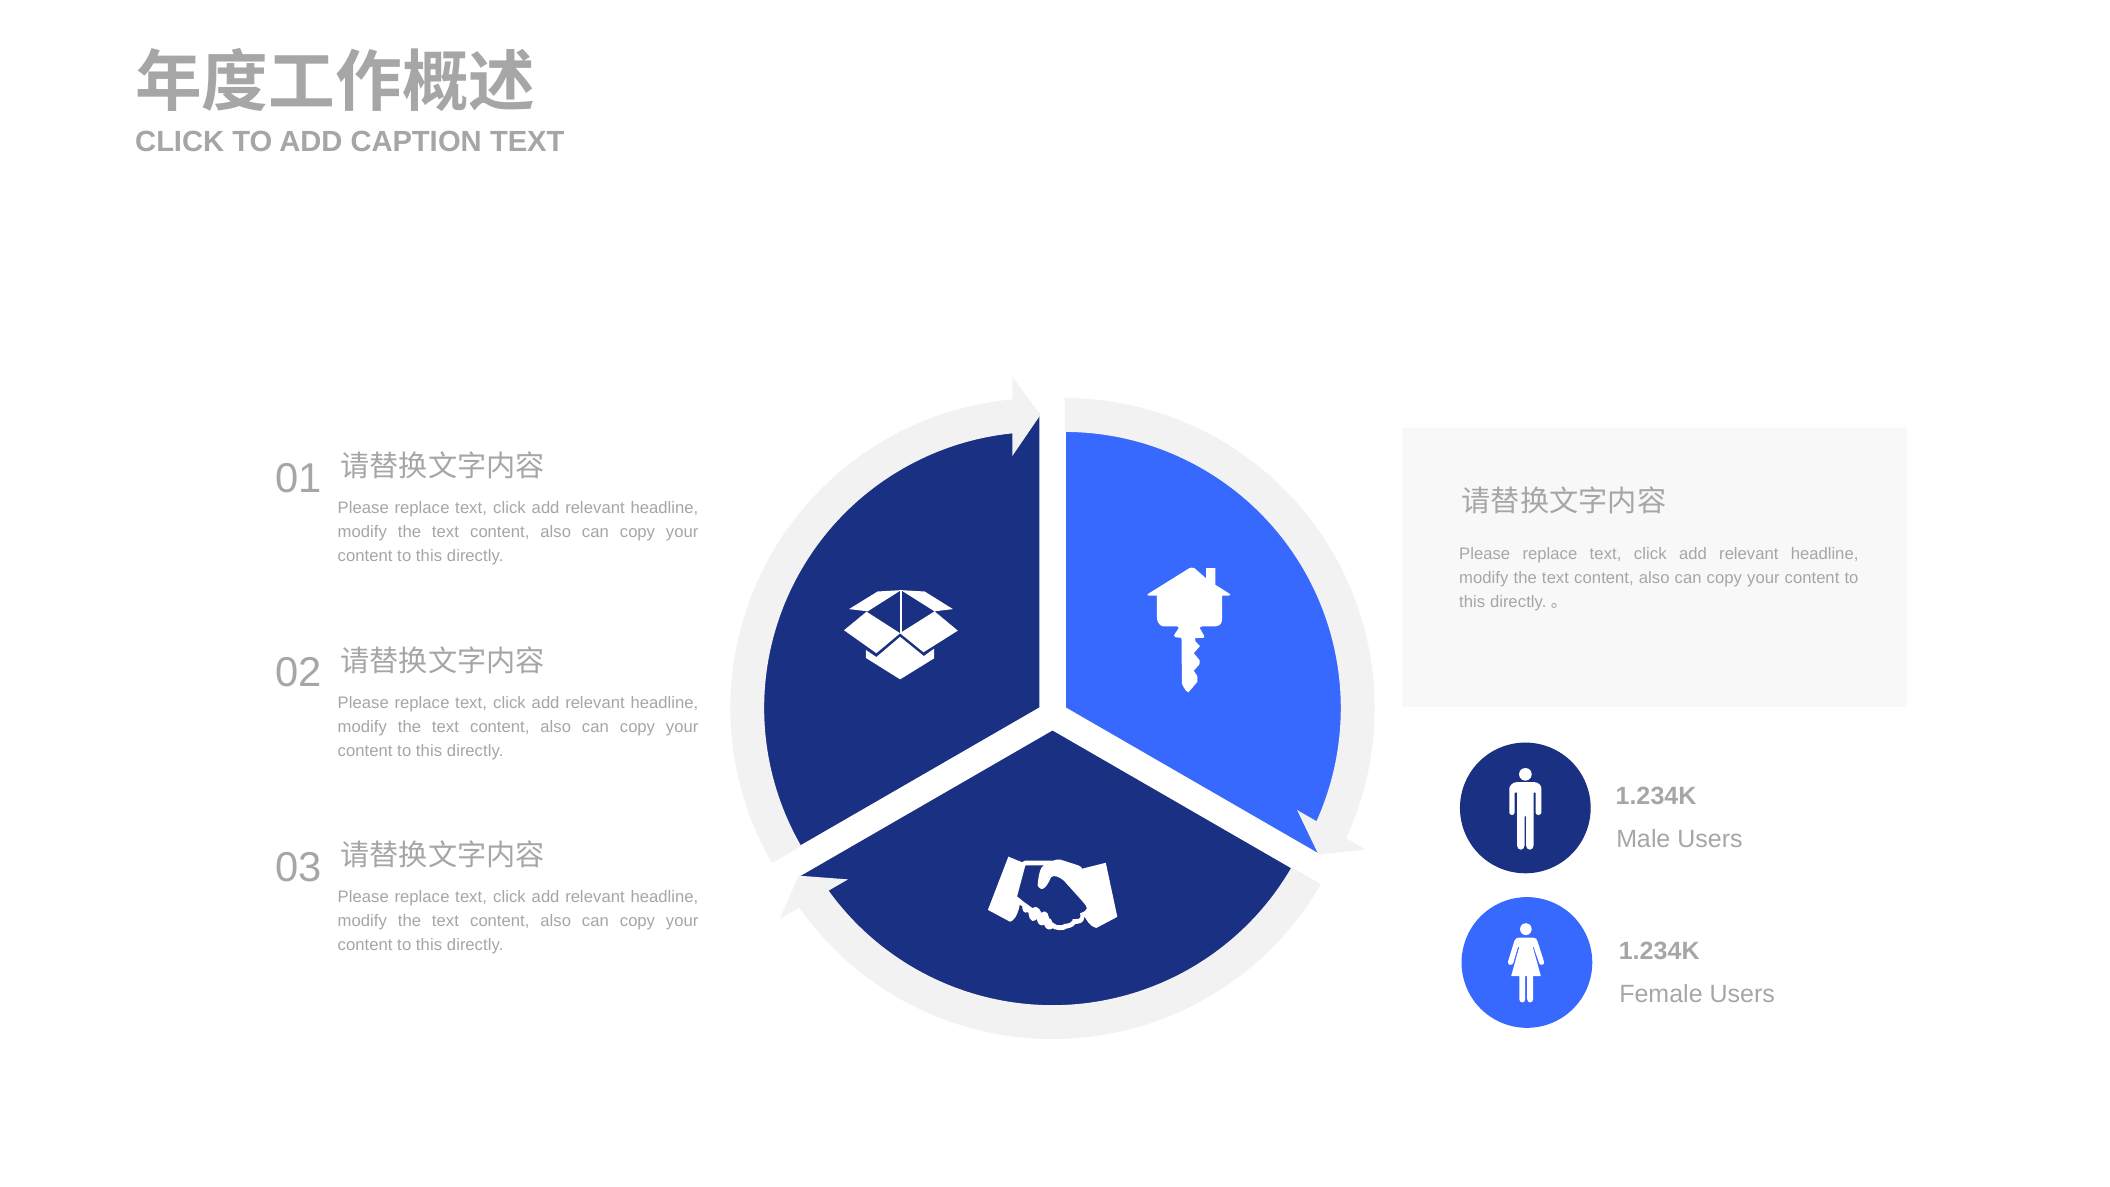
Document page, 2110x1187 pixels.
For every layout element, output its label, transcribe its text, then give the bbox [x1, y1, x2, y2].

text_box 1.234K [1603, 920, 1715, 972]
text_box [1402, 427, 1907, 707]
text_box 02 [260, 627, 322, 703]
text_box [707, 375, 1398, 1062]
text_box 01 [260, 433, 322, 509]
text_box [322, 822, 707, 961]
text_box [322, 433, 707, 572]
text_box 1.234K [1600, 766, 1712, 817]
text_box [1459, 742, 1591, 874]
text_box 03 [260, 822, 322, 897]
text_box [844, 590, 958, 680]
text_box Male Users [1601, 809, 1758, 861]
text_box Female Users [1604, 963, 1791, 1015]
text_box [322, 627, 707, 766]
text_box 年度工作概述 [135, 38, 596, 119]
text_box CLICK TO ADD CAPTION TEXT [135, 122, 596, 158]
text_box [1461, 897, 1593, 1028]
